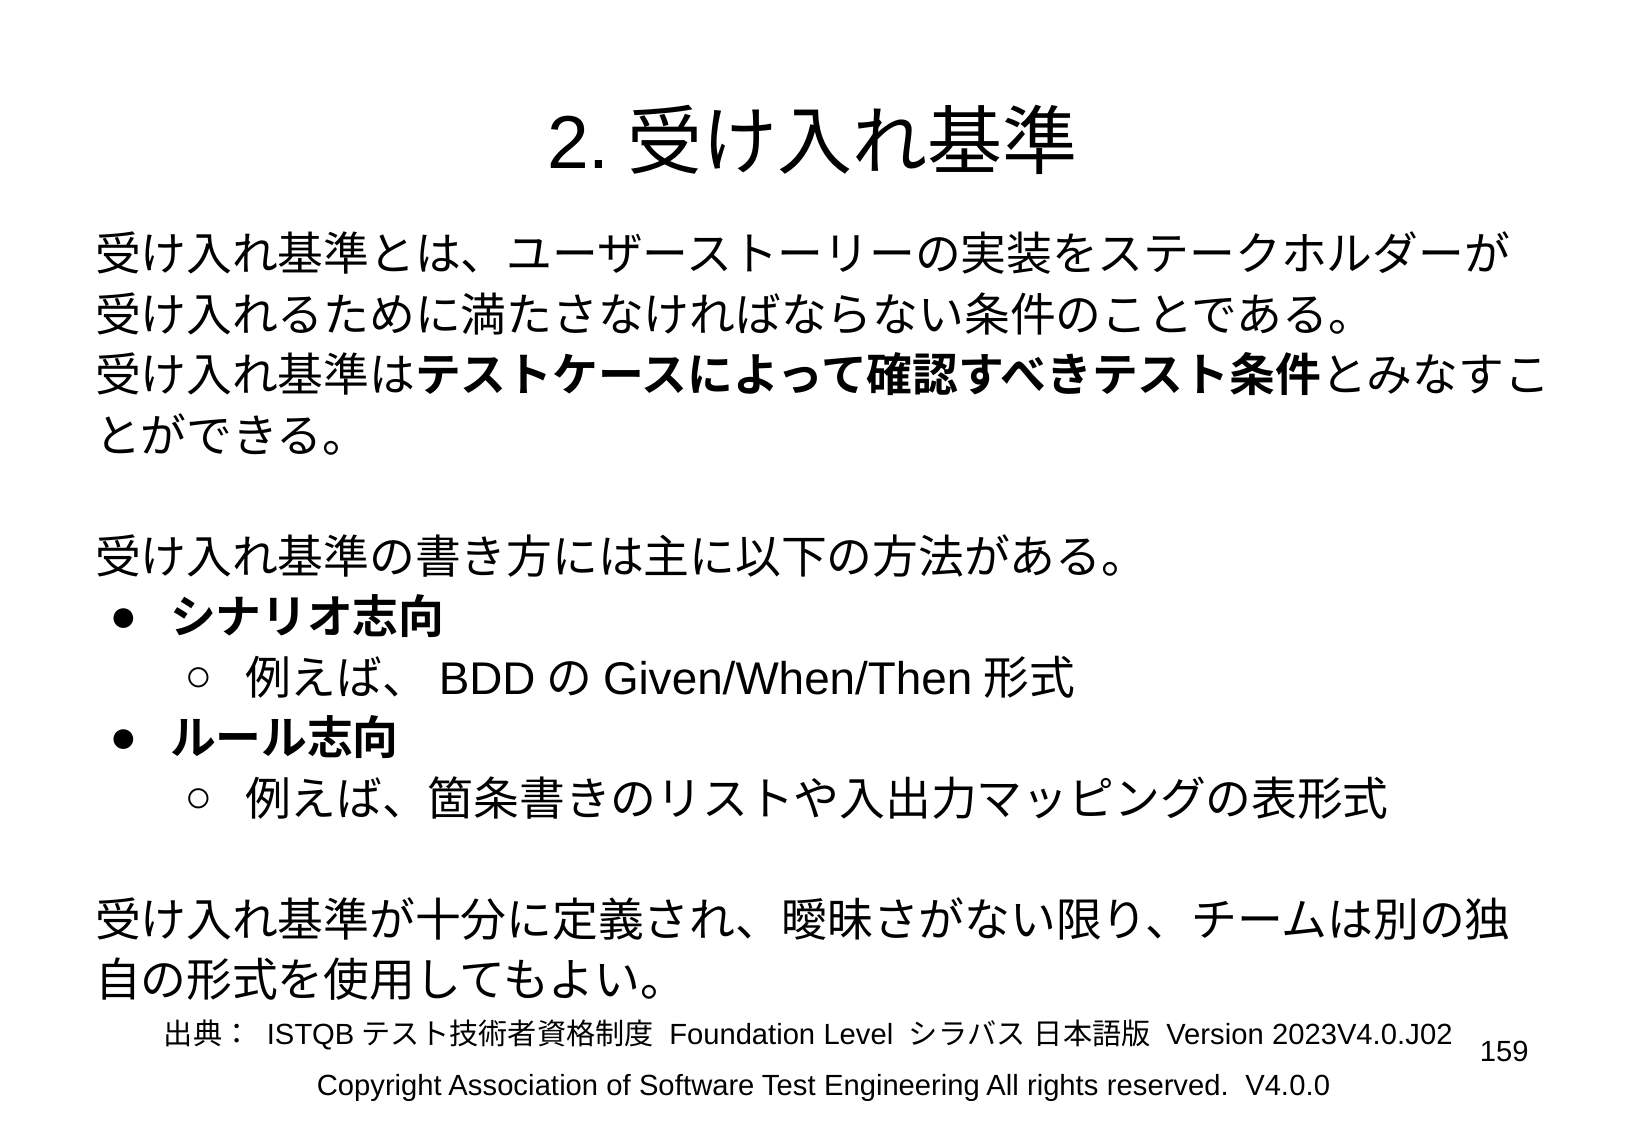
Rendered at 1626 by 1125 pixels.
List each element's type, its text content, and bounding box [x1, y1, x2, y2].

text_box 出典： ISTQBテスト技術者資格制度 Foundation Level シラバス 日本語版 Version 2023V4.0.J02 [44, 1008, 1573, 1058]
list 受け入れ基準とは、ユーザーストーリーの実装をステークホルダーが受け入れるために満たさなければならない条件のことである。 受け入れ基準はテストケースによって確認すべきテスト条件とみなすことができる。 受け入れ基準の書き方には主に以下の方法がある。 シナリオ志向 例えば、BDDのGiven/When/Then形式 ルール志向 例えば、箇条書きのリストや入出力マッピングの表形式 受け入れ基準が十分に定義され、曖昧さがない限り、チームは別の独自の形式を使用してもよい。 [79, 212, 1569, 1009]
slide_number ‹#› [1415, 1058, 1544, 1103]
title 2.受け入れ基準 [81, 45, 1544, 212]
footer Copyright Association of Software Test Engineering All rights reserved. V4.0.0 [233, 1058, 1415, 1103]
